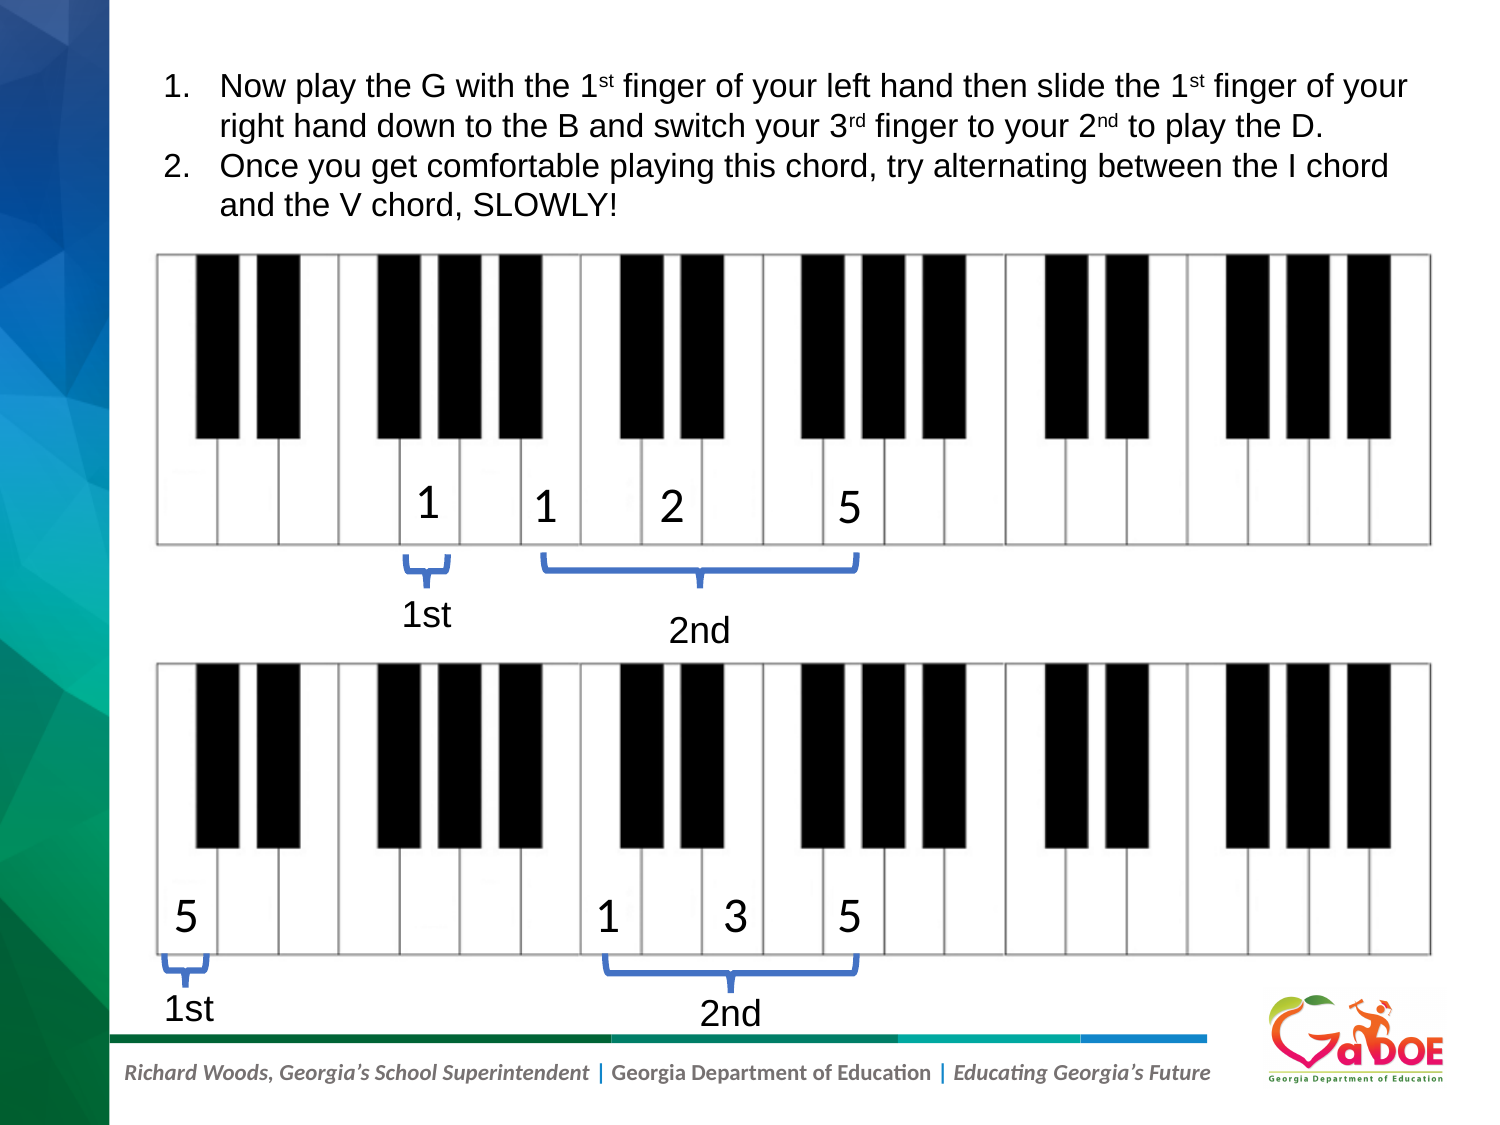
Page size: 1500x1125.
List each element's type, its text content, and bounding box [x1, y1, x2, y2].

text_box [543, 558, 857, 589]
text_box 1st [386, 582, 467, 643]
text_box Now play the G with the 1st finger of your left hand then slide the 1st finger of your right hand down to the B and switch your 3rd finger to your 2nd to play the D. Once you get comfortable playing this chord, try alternating between the I chord and the V chord, SLOWLY! [148, 56, 1443, 231]
picture [148, 659, 1441, 968]
text_box [405, 558, 449, 589]
text_box 2nd [653, 599, 746, 659]
picture [1263, 987, 1447, 1089]
text_box [165, 968, 206, 988]
text_box 1st [149, 976, 229, 1036]
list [148, 250, 1441, 558]
text_box [605, 968, 856, 981]
picture [0, 0, 110, 1125]
text_box 2nd [684, 981, 777, 1041]
